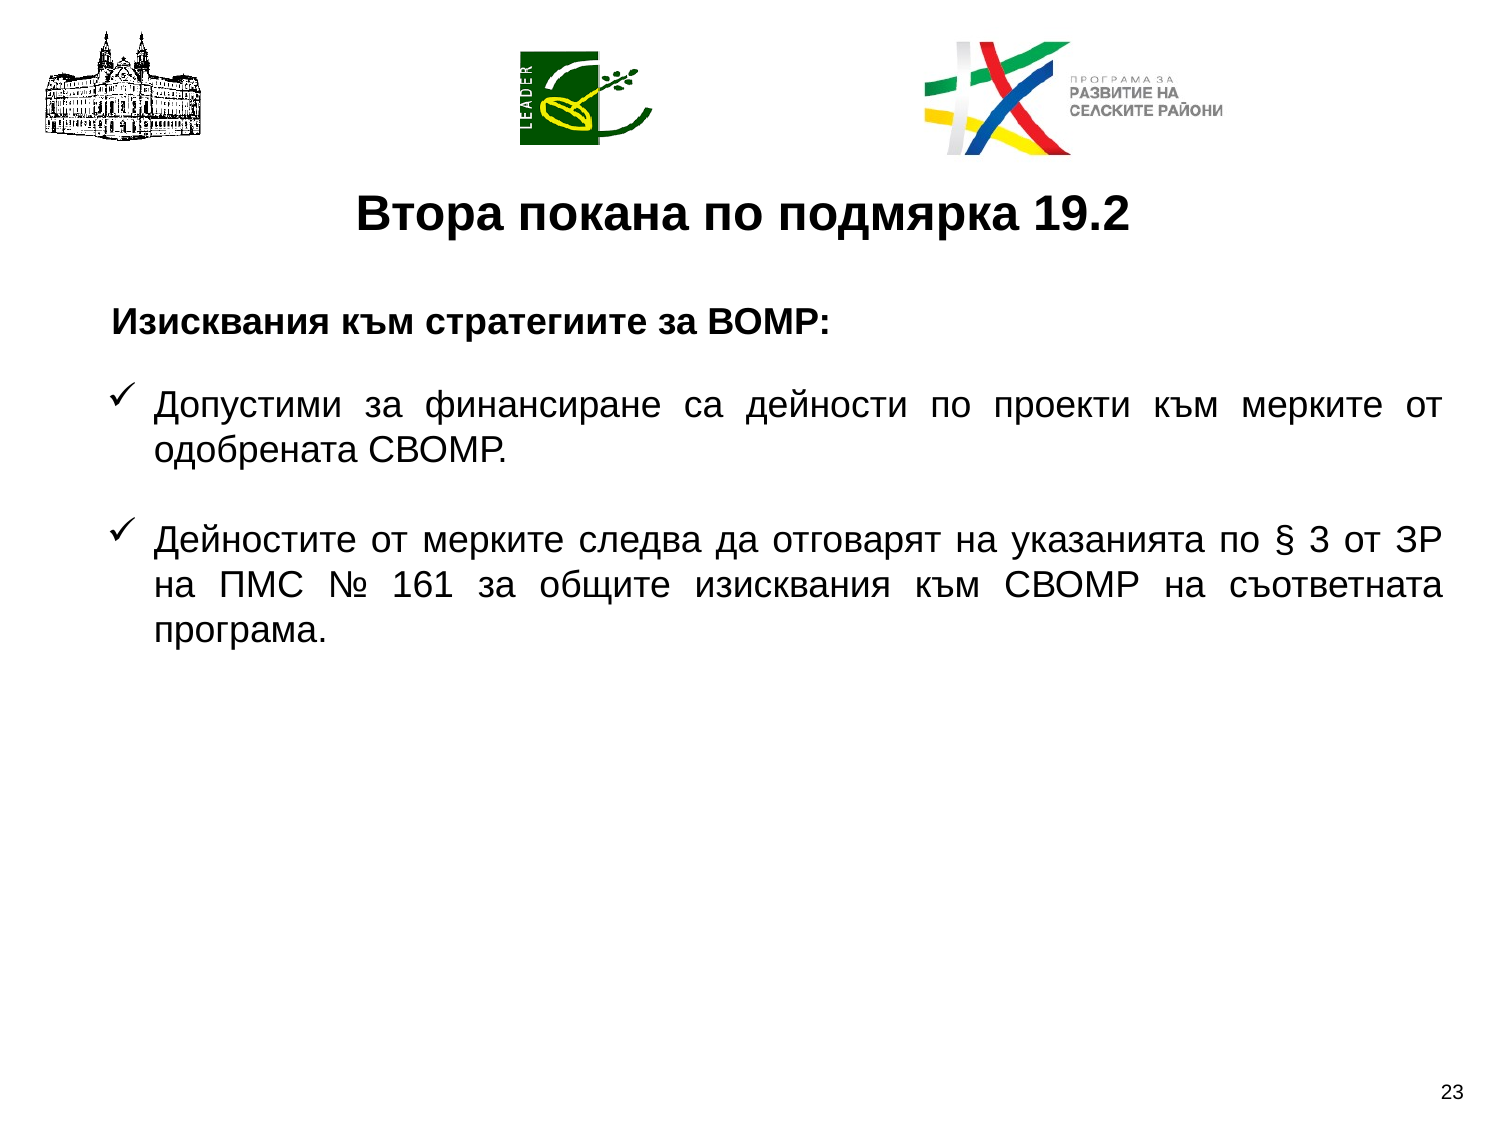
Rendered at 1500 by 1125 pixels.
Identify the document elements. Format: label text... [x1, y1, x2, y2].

text_box Изисквания към стратегиите за ВОМР: [96, 289, 847, 349]
picture [40, 27, 207, 144]
picture [909, 27, 1235, 167]
text_box Втора покана по подмярка 19.2 [41, 172, 1459, 248]
slide_number 23 [1418, 1051, 1479, 1112]
picture [520, 50, 656, 145]
text_box Допустими за финансиране са дейности по проекти към мерките от одобрената СВОМР. Дейностите от мерките следва да отговарят на указанията по § 3 от ЗР на ПМС № 161 за общите изисквания към СВОМР на съответната програма. [92, 373, 1459, 748]
